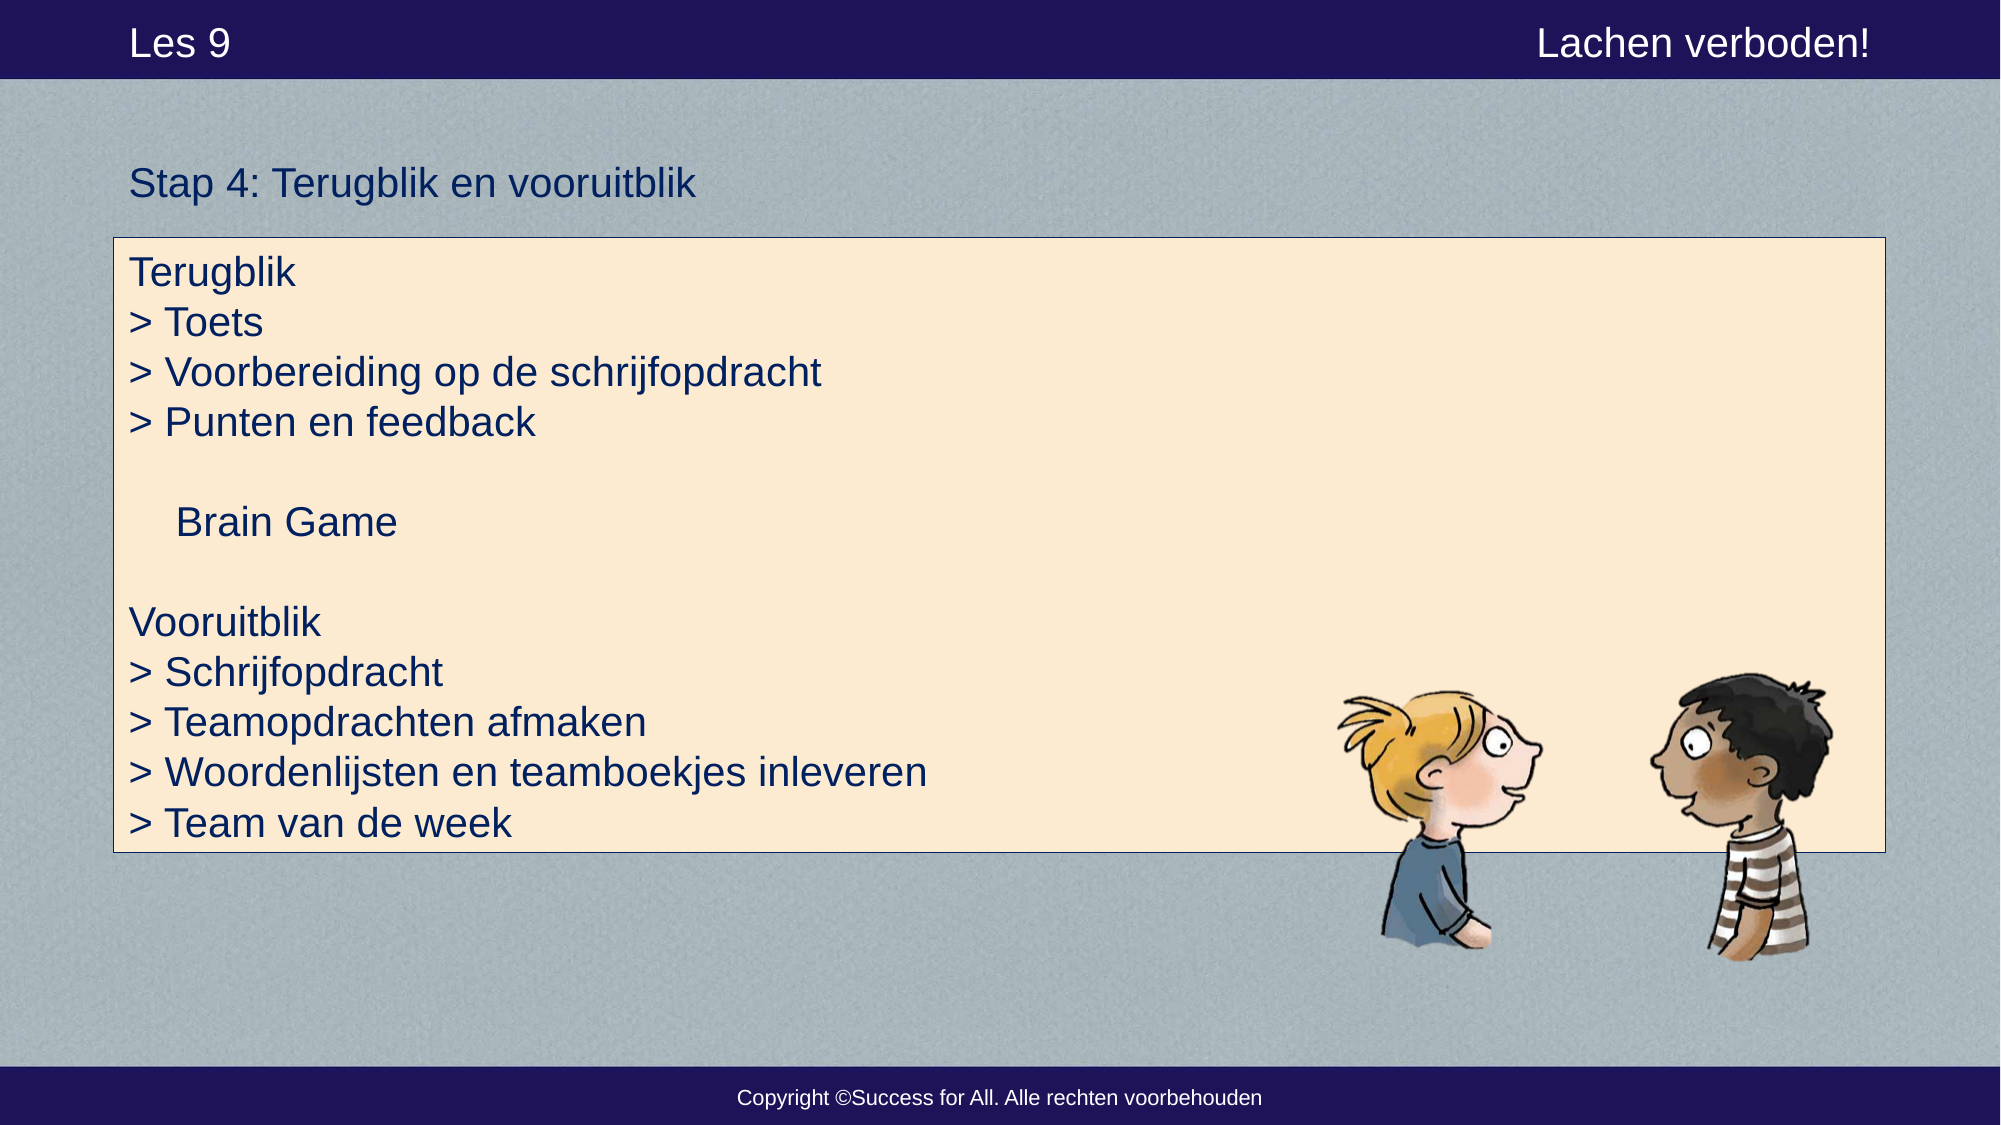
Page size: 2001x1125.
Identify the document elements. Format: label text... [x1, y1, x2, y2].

text_box Copyright ©Success for All. Alle rechten voorbehouden [0, 1076, 2000, 1125]
text_box Lachen verboden! [999, 8, 1886, 123]
text_box Les 9 [114, 8, 354, 73]
text_box Stap 4: Terugblik en vooruitblik [113, 148, 1635, 214]
text_box Terugblik > Toets > Voorbereiding op de schrijfopdracht > Punten en feedback Brain Game Vooruitblik > Schrijfopdracht > Teamopdrachten afmaken > Woordenlijsten en teamboekjes inleveren > Team van de week [113, 237, 1886, 853]
picture [0, 0, 2001, 1125]
